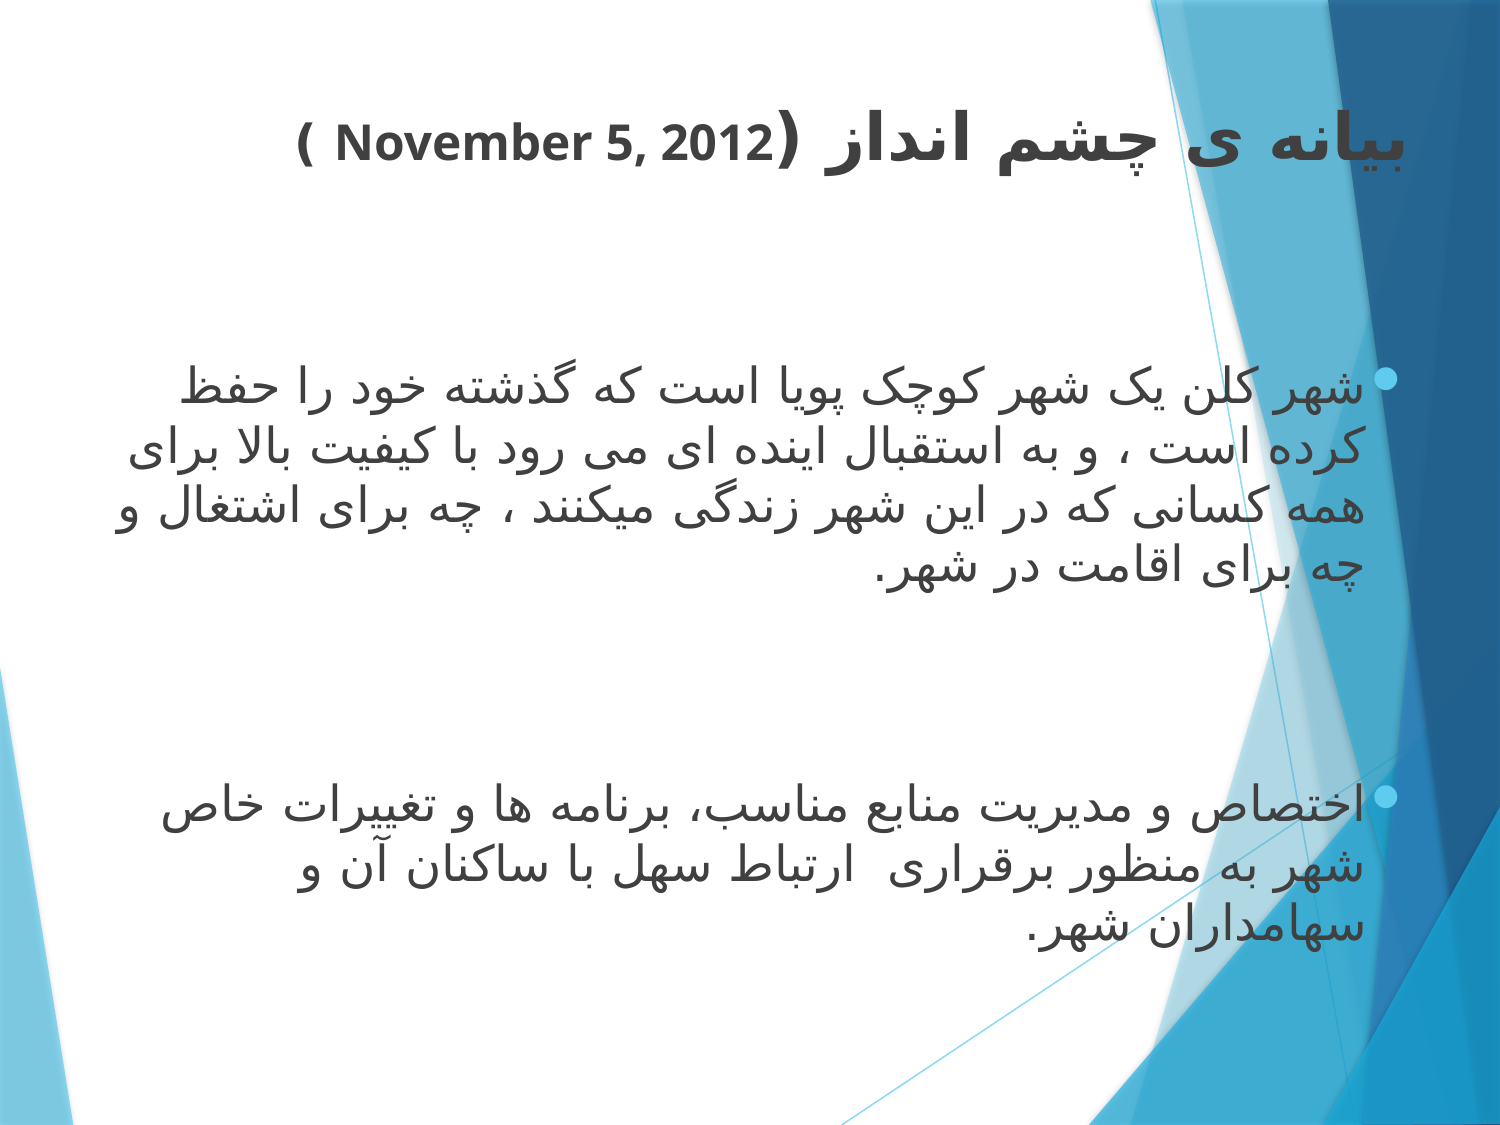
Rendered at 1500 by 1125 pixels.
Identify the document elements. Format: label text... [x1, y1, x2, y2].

list بیانه ی چشم انداز (November 5, 2012 ) شهر کلن یک شهر کوچک پویا است که گذشته خود را حفظ کرده است ، و به استقبال اینده ای می رود با کیفیت بالا برای همه کسانی که در این شهر زندگی میکنند ، چه برای اشتغال و چه برای اقامت در شهر. اختصاص و مدیریت منابع مناسب، برنامه ها و تغییرات خاص شهر به منظور برقراری ارتباط سهل با ساکنان آن و سهامداران شهر. [82, 86, 1425, 965]
